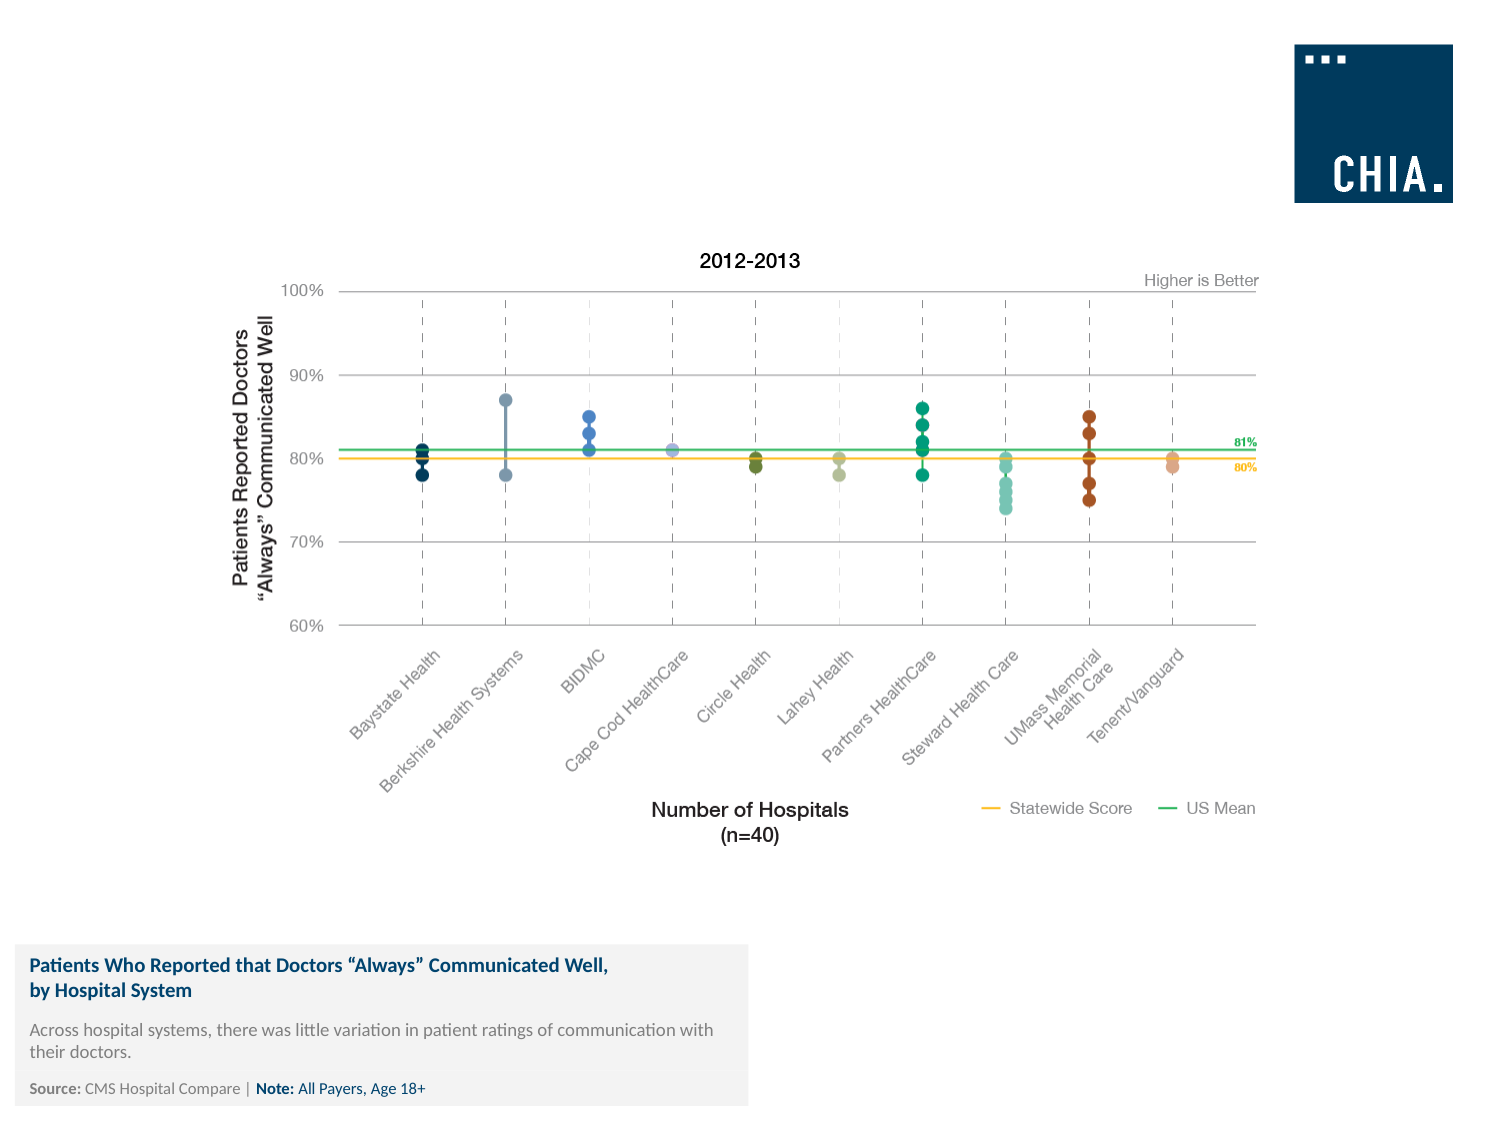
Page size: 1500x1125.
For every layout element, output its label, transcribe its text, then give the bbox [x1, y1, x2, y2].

picture [1260, 17, 1486, 243]
picture [224, 245, 1276, 876]
list Across hospital systems, there was little variation in patient ratings of communication with their doctors. [14, 1010, 749, 1070]
list Patients Who Reported that Doctors “Always” Communicated Well, by Hospital System [14, 944, 749, 1010]
list Source: CMS Hospital Compare | Note: All Payers, Age 18+ [14, 1070, 749, 1106]
